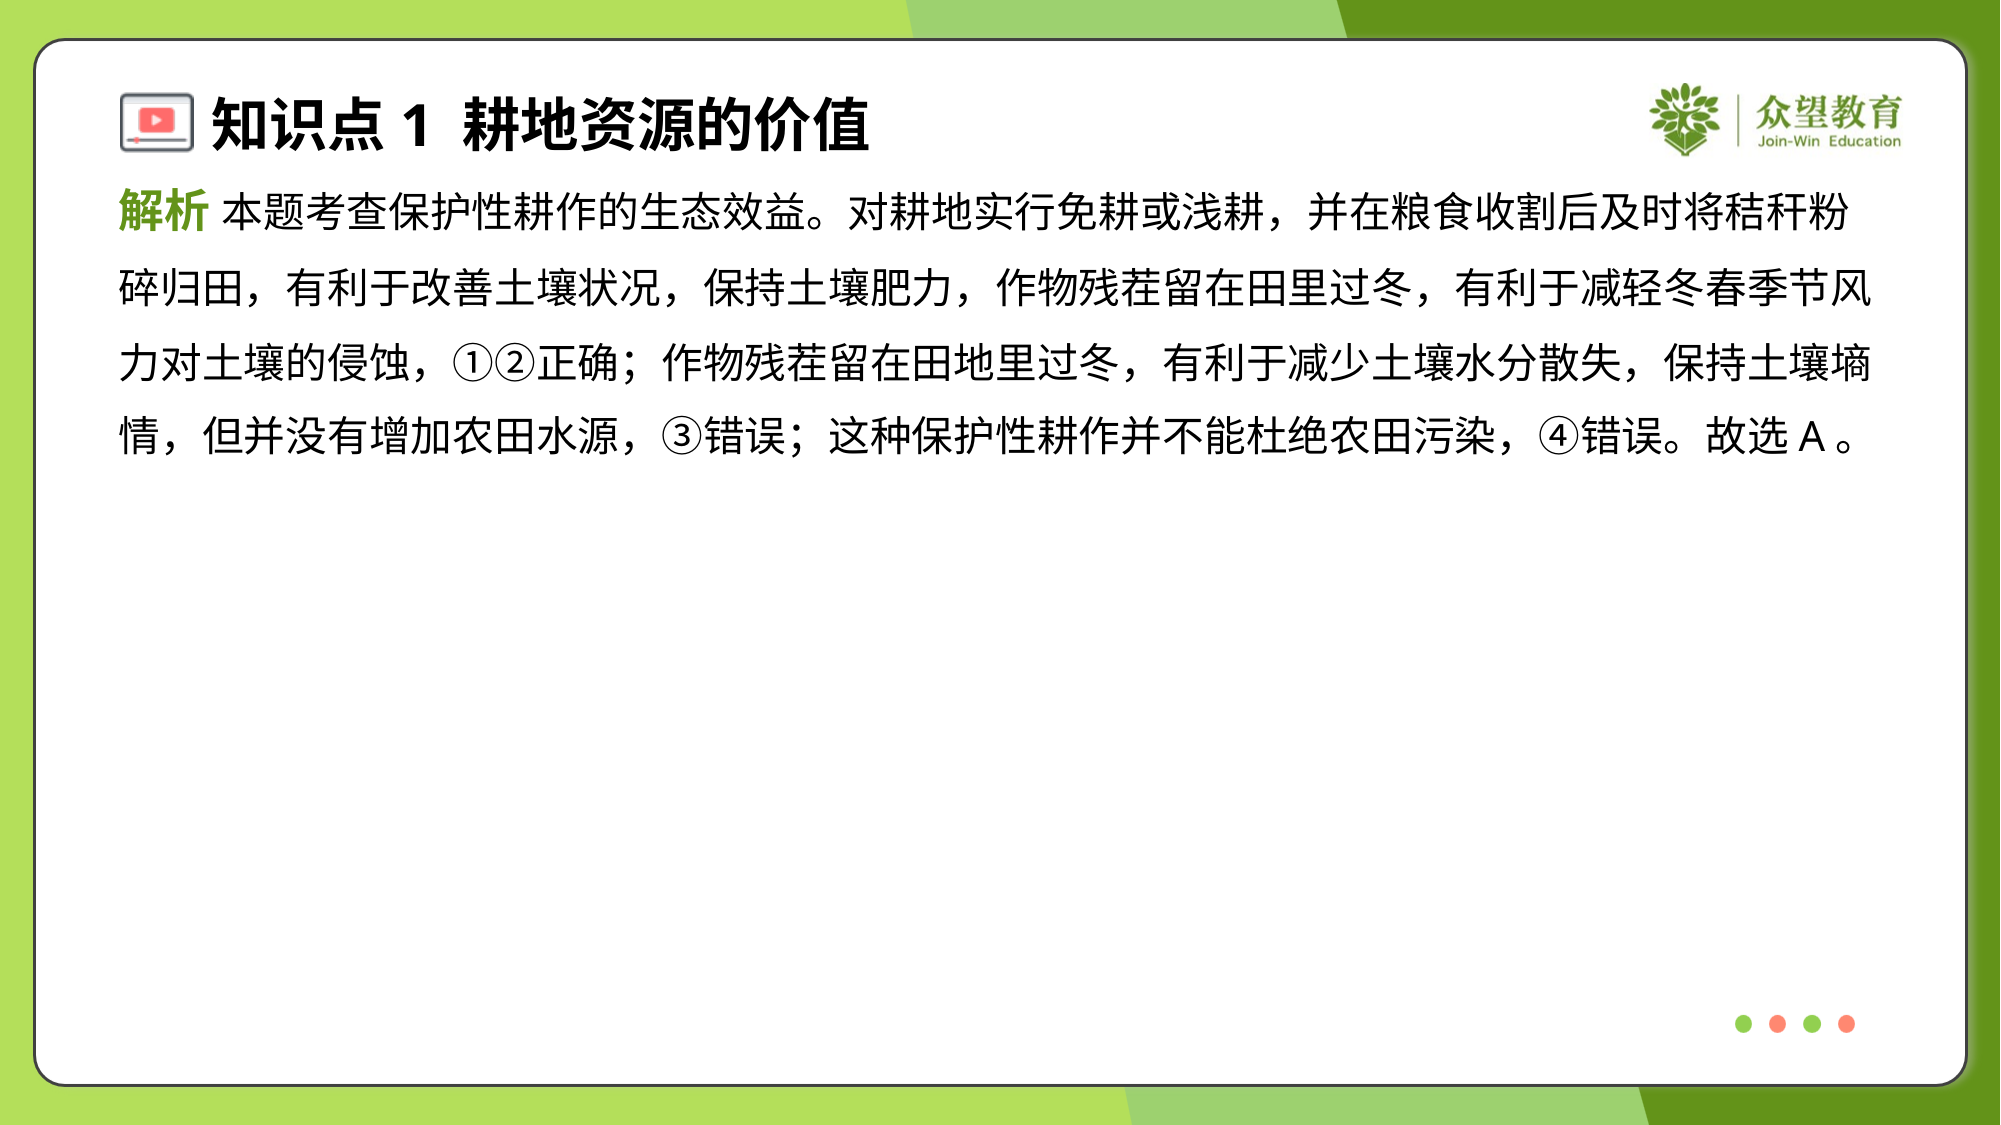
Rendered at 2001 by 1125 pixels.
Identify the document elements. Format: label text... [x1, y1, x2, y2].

picture [0, 0, 2000, 1125]
text_box 解析 本题考查保护性耕作的生态效益。对耕地实行免耕或浅耕，并在粮食收割后及时将秸秆粉 碎归田，有利于改善土壤状况，保持土壤肥力，作物残茬留在田里过冬，有利于减轻冬春季节风 力对土壤的侵蚀，①②正确；作物残茬留在田地里过冬，有利于减少土壤水分散失，保持土壤墒 情，但并没有增加农田水源，③错误；这种保护性耕作并不能杜绝农田污染，④错误。故选A。 [118, 159, 1883, 452]
